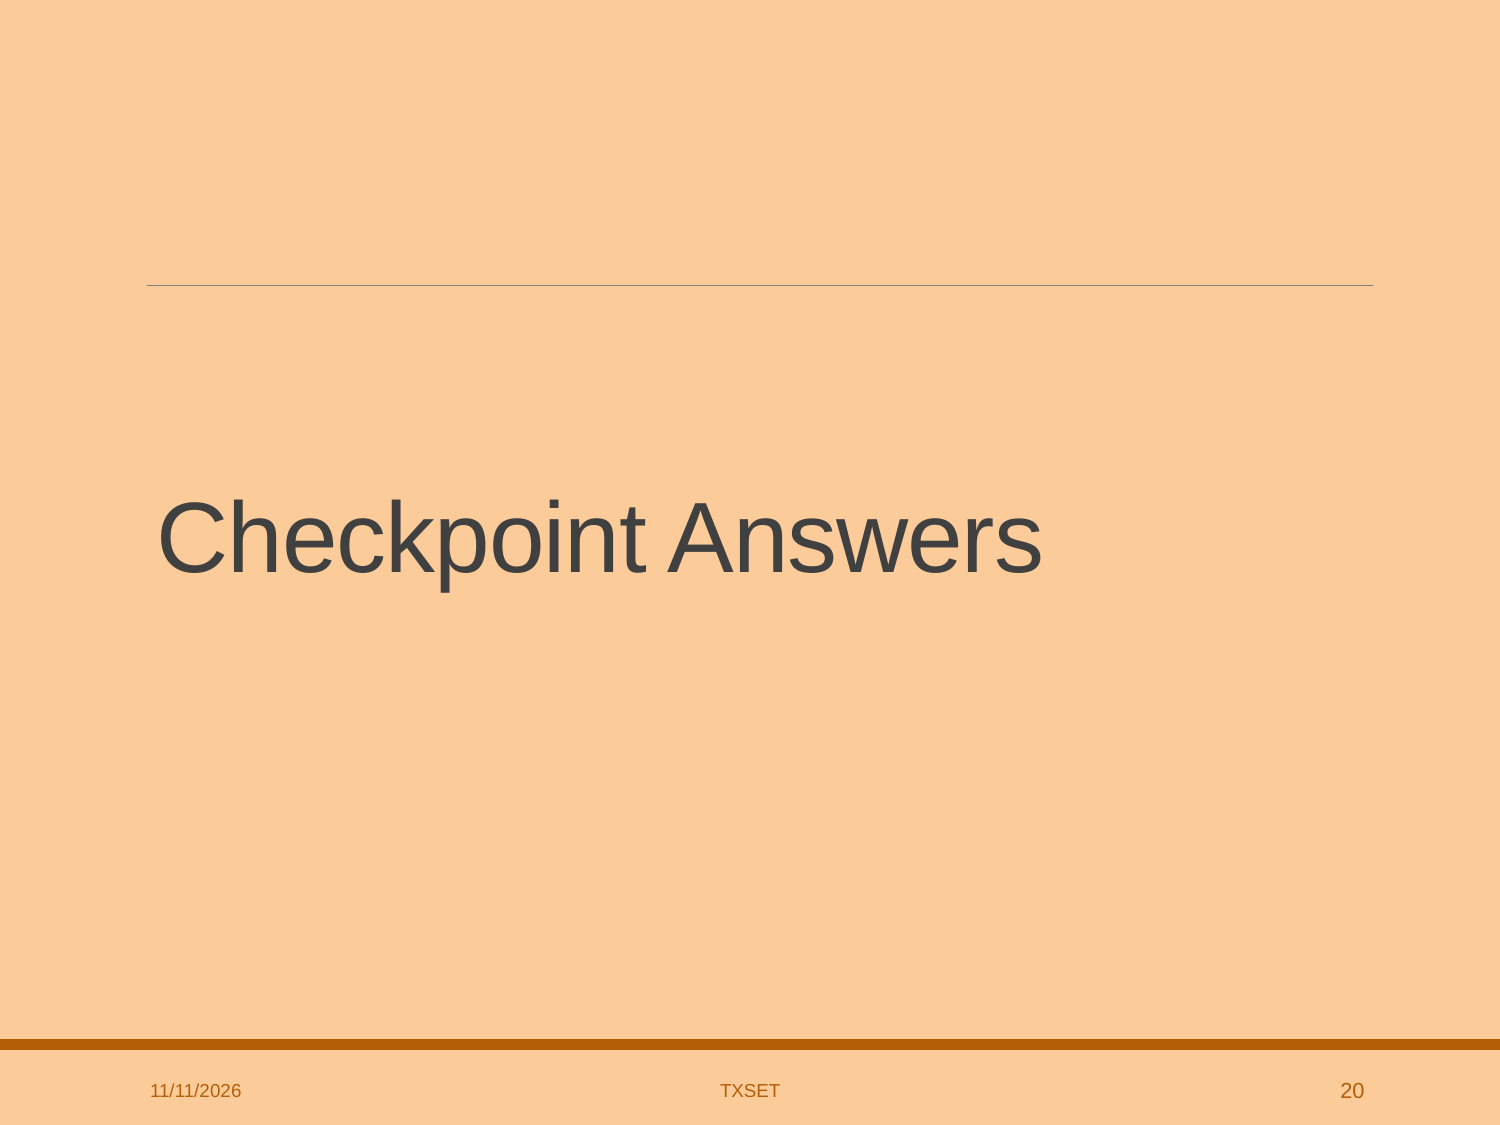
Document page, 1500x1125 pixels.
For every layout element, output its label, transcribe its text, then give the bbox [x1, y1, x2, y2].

slide_number 20 [1218, 1059, 1380, 1120]
footer TxSET [453, 1059, 1047, 1120]
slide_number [135, 1059, 440, 1120]
title Checkpoint Answers [141, 362, 1380, 601]
